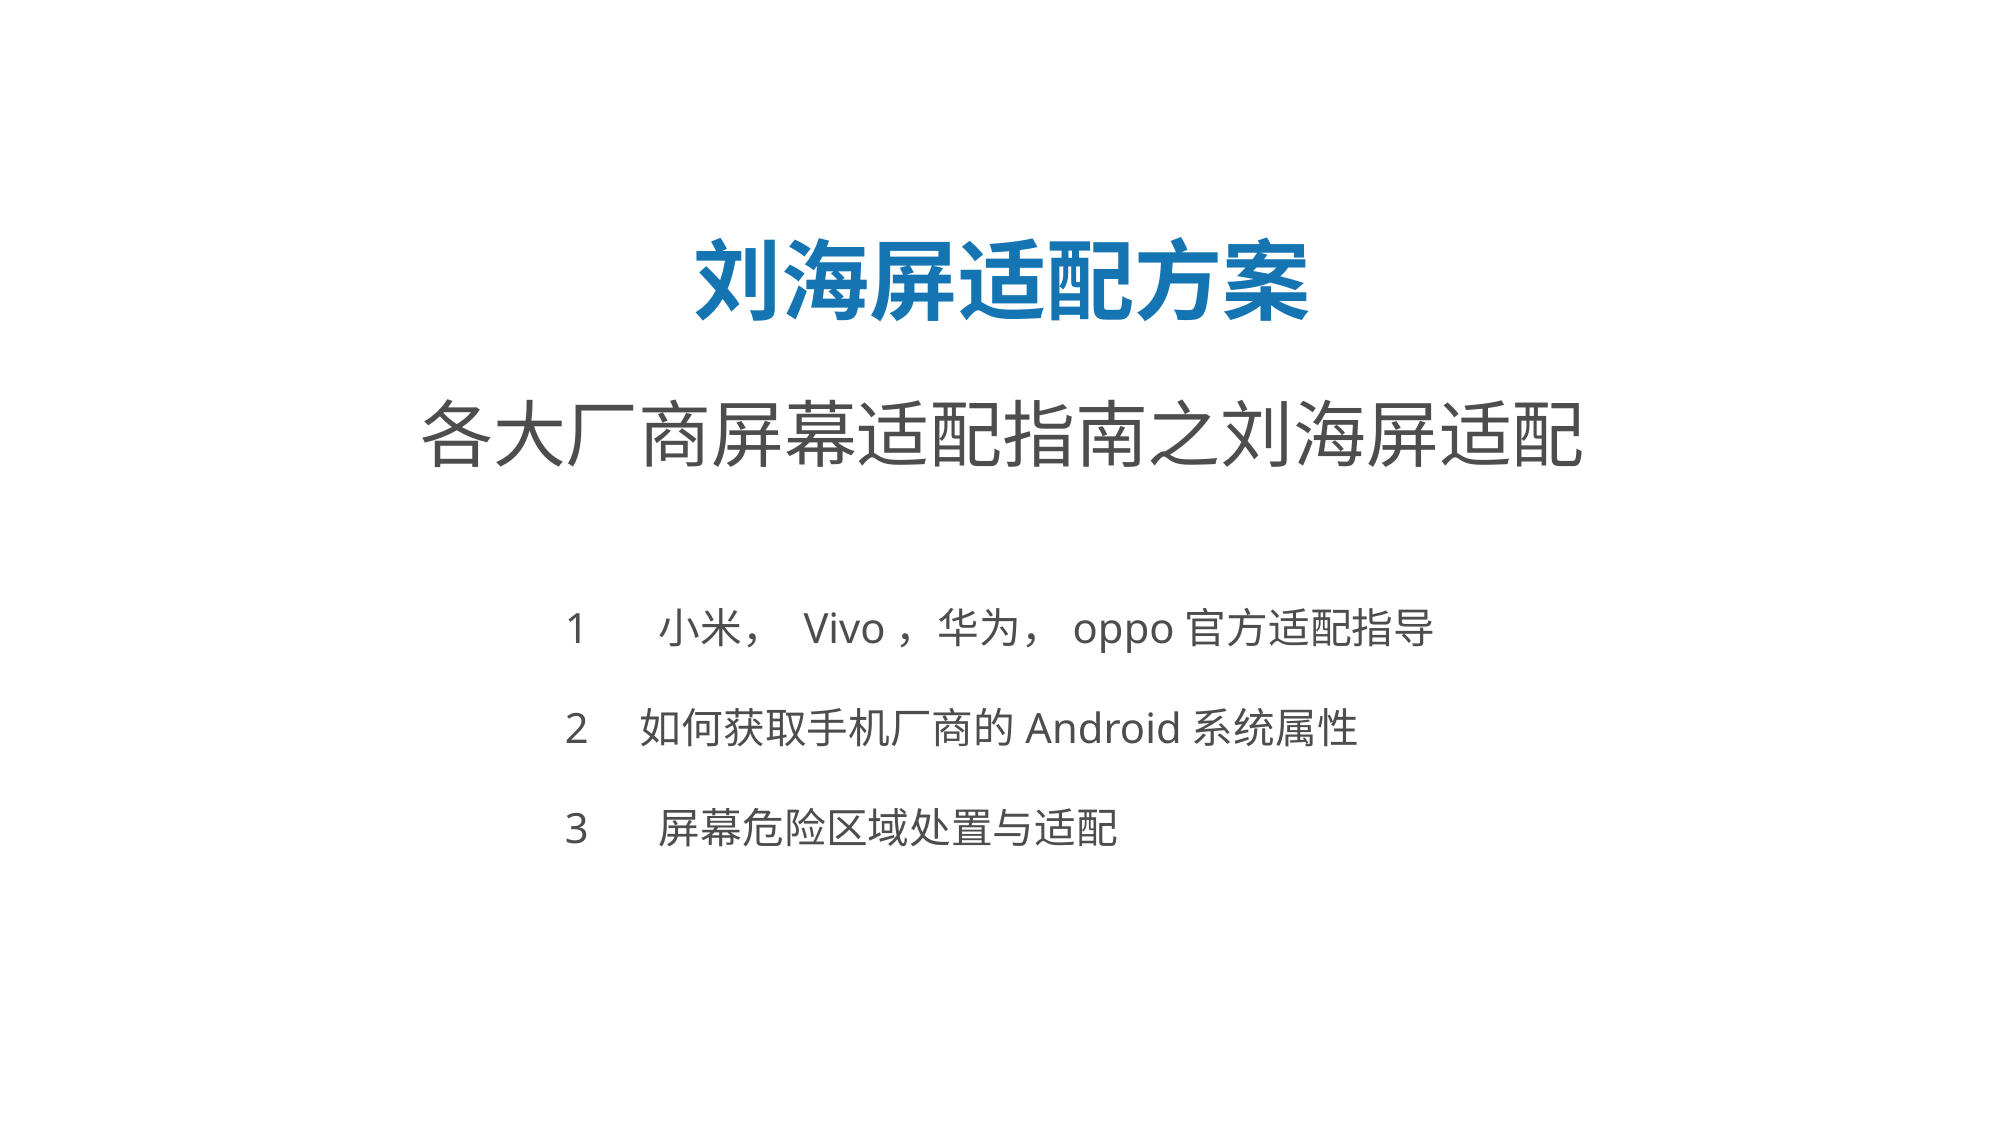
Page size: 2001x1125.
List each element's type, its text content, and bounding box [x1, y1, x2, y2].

text_box 小米， Vivo，华为，oppo官方适配指导 如何获取手机厂商的Android系统属性 屏幕危险区域处置与适配 [549, 594, 2000, 859]
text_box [215, 212, 1789, 485]
